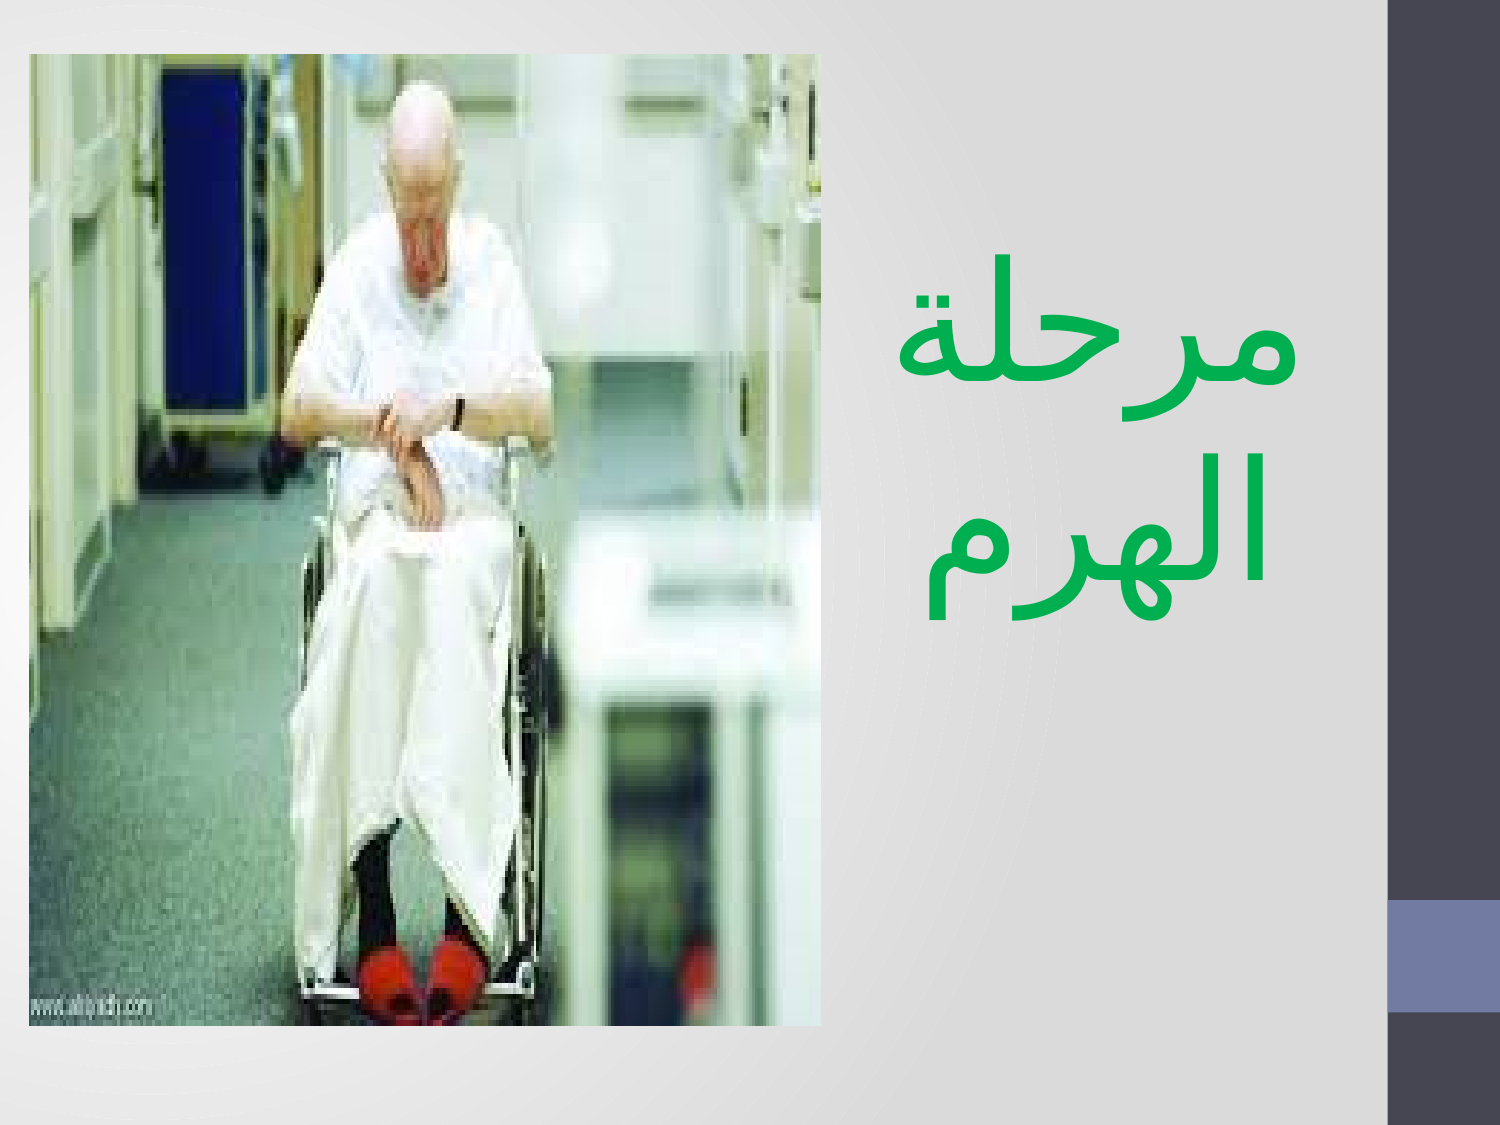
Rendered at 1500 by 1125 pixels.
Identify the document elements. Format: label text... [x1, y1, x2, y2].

title مرحلة الهرم [833, 196, 1375, 622]
picture [28, 54, 822, 1027]
